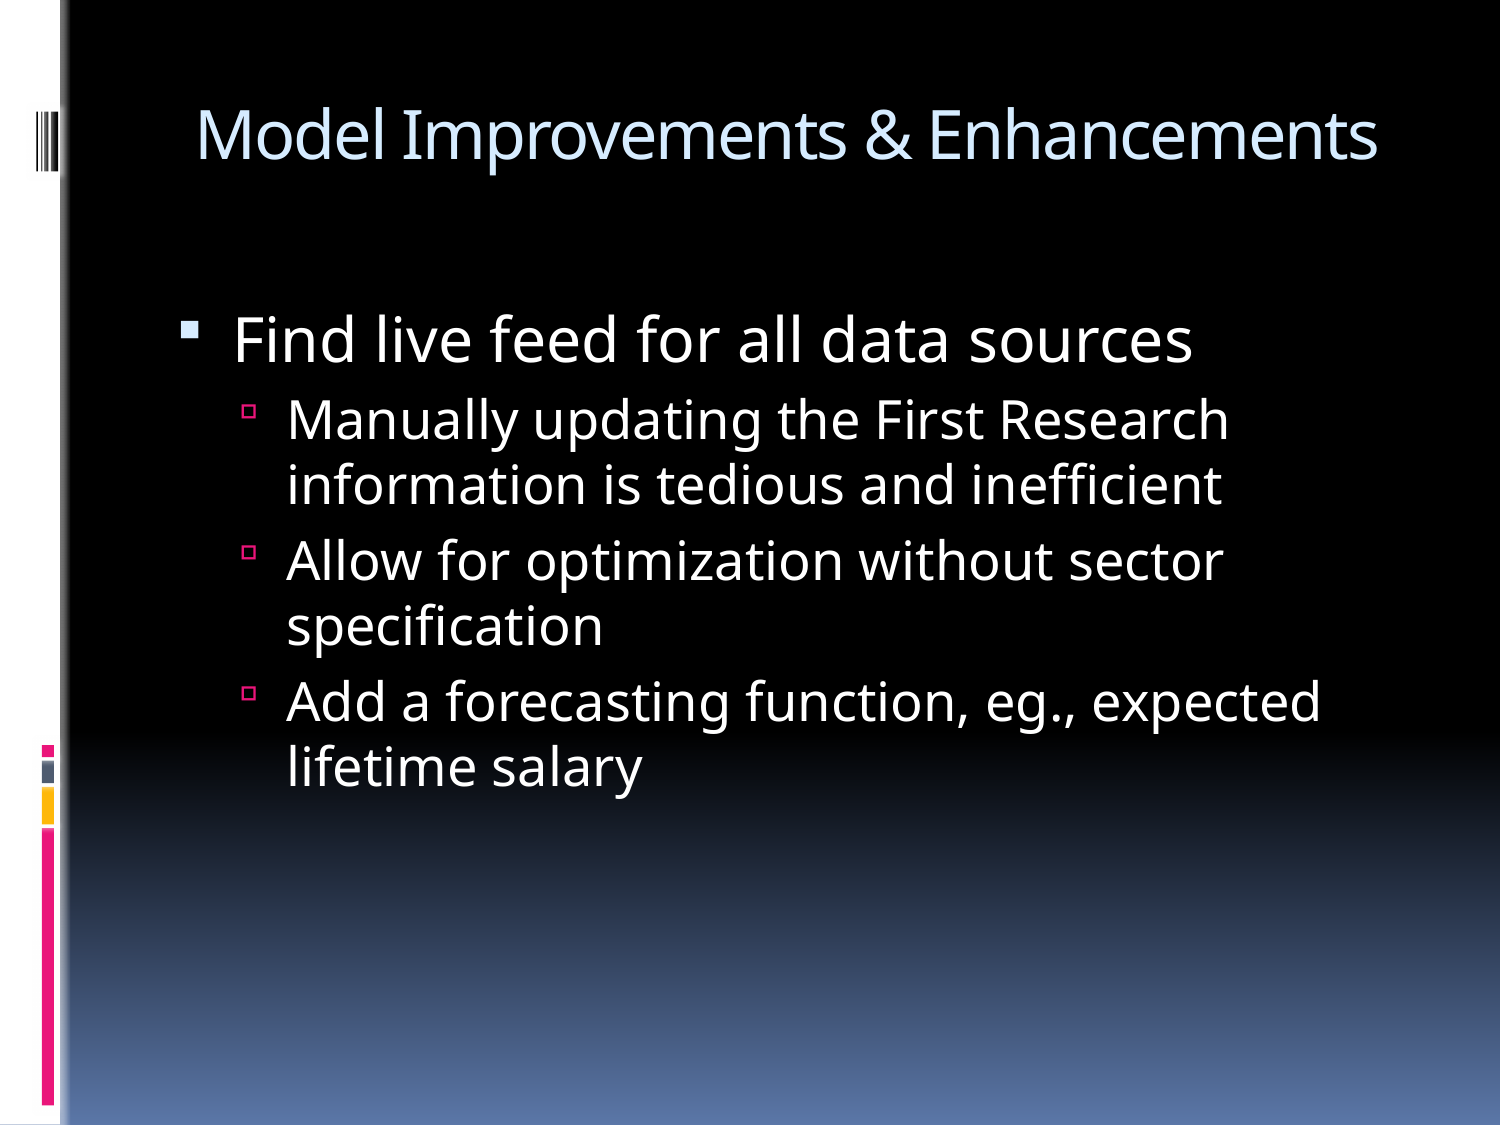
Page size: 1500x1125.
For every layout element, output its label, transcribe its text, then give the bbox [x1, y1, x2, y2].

list Find live feed for all data sources Manually updating the First Research information is tedious and inefficient Allow for optimization without sector specification Add a forecasting function, eg., expected lifetime salary [150, 292, 1425, 1043]
title Model Improvements & Enhancements [150, 83, 1425, 234]
